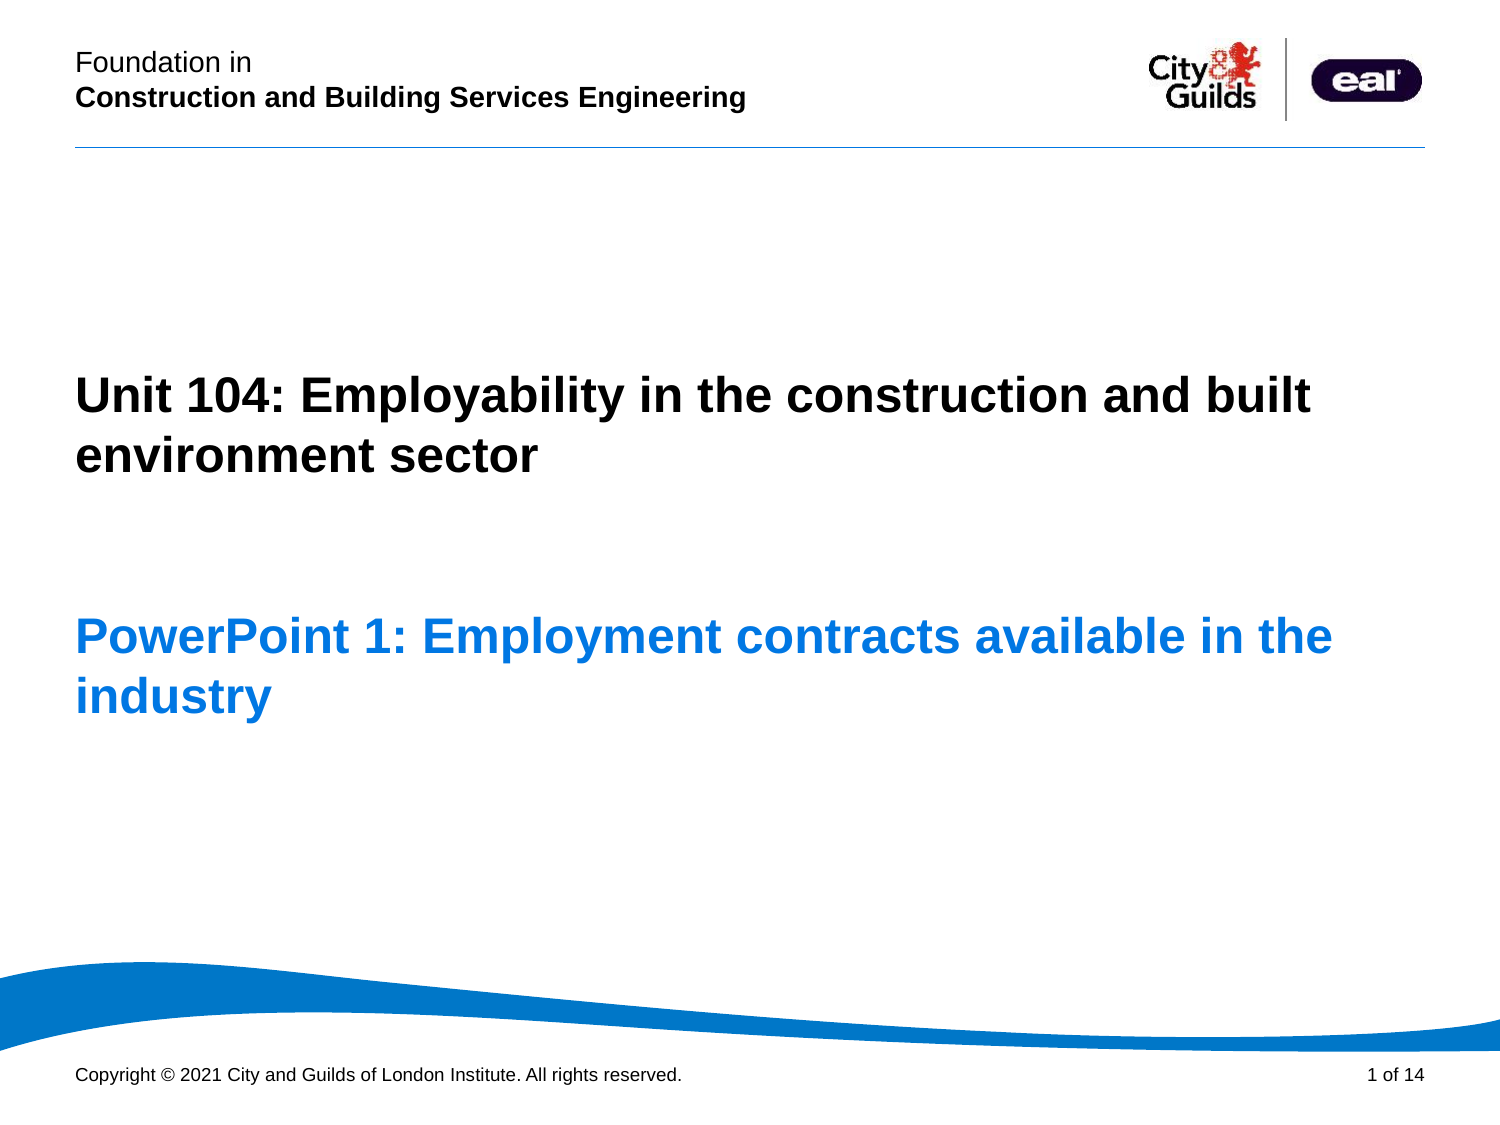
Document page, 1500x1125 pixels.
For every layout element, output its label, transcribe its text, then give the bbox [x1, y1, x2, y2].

text_box Unit 104: Employability in the construction and built environment sector [75, 362, 1388, 482]
title PowerPoint 1: Employment contracts available in the industry [74, 482, 1413, 896]
list PowerPoint presentation [74, 224, 1426, 1006]
picture [1149, 38, 1422, 121]
